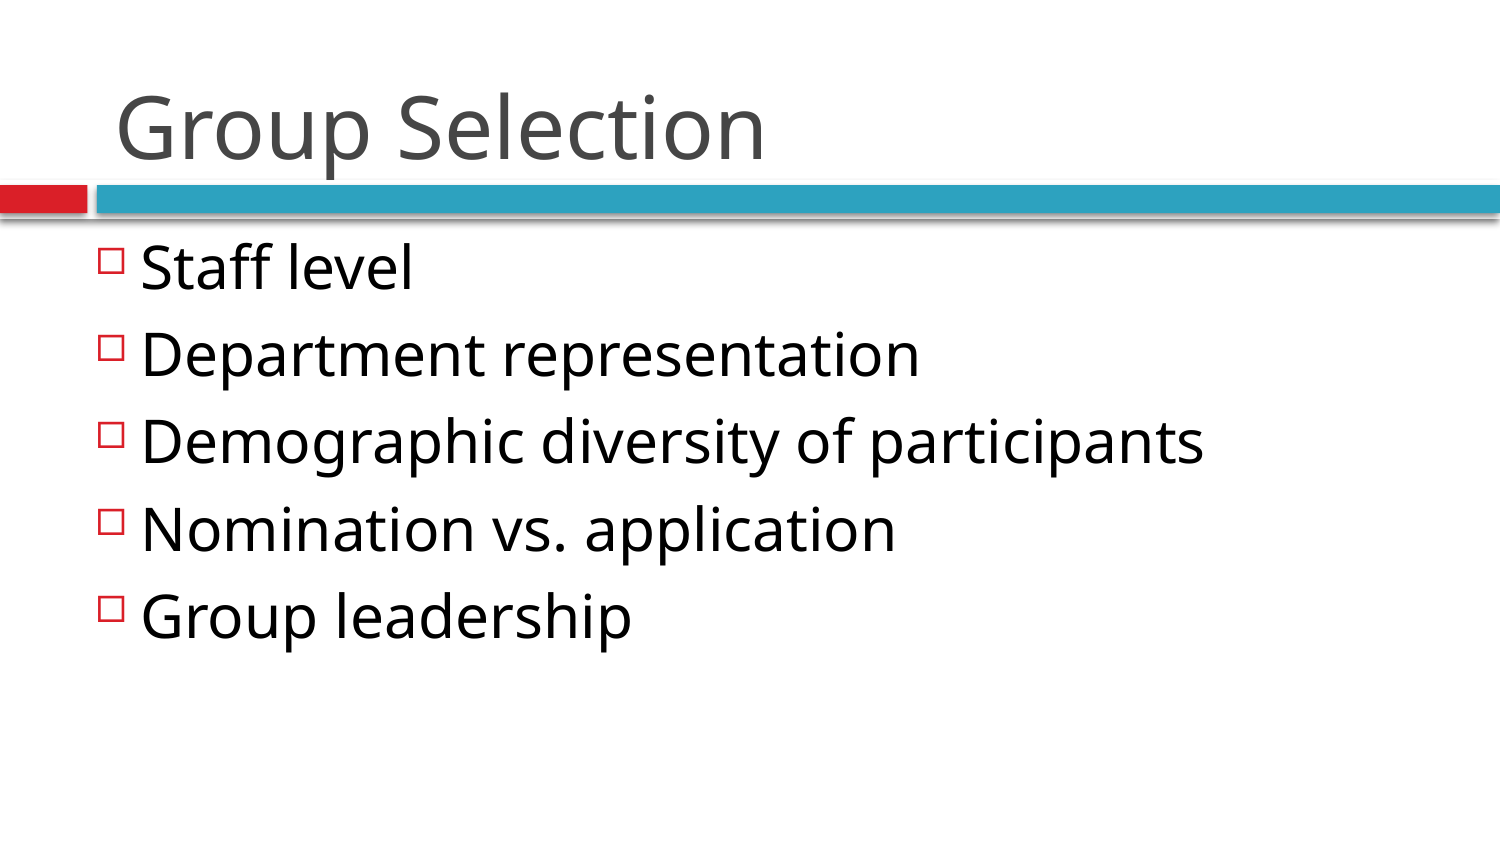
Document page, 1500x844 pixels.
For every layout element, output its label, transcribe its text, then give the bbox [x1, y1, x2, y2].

list Staff level Department representation Demographic diversity of participants Nomination vs. application Group leadership [80, 221, 1450, 797]
title Group Selection [99, 19, 1438, 185]
